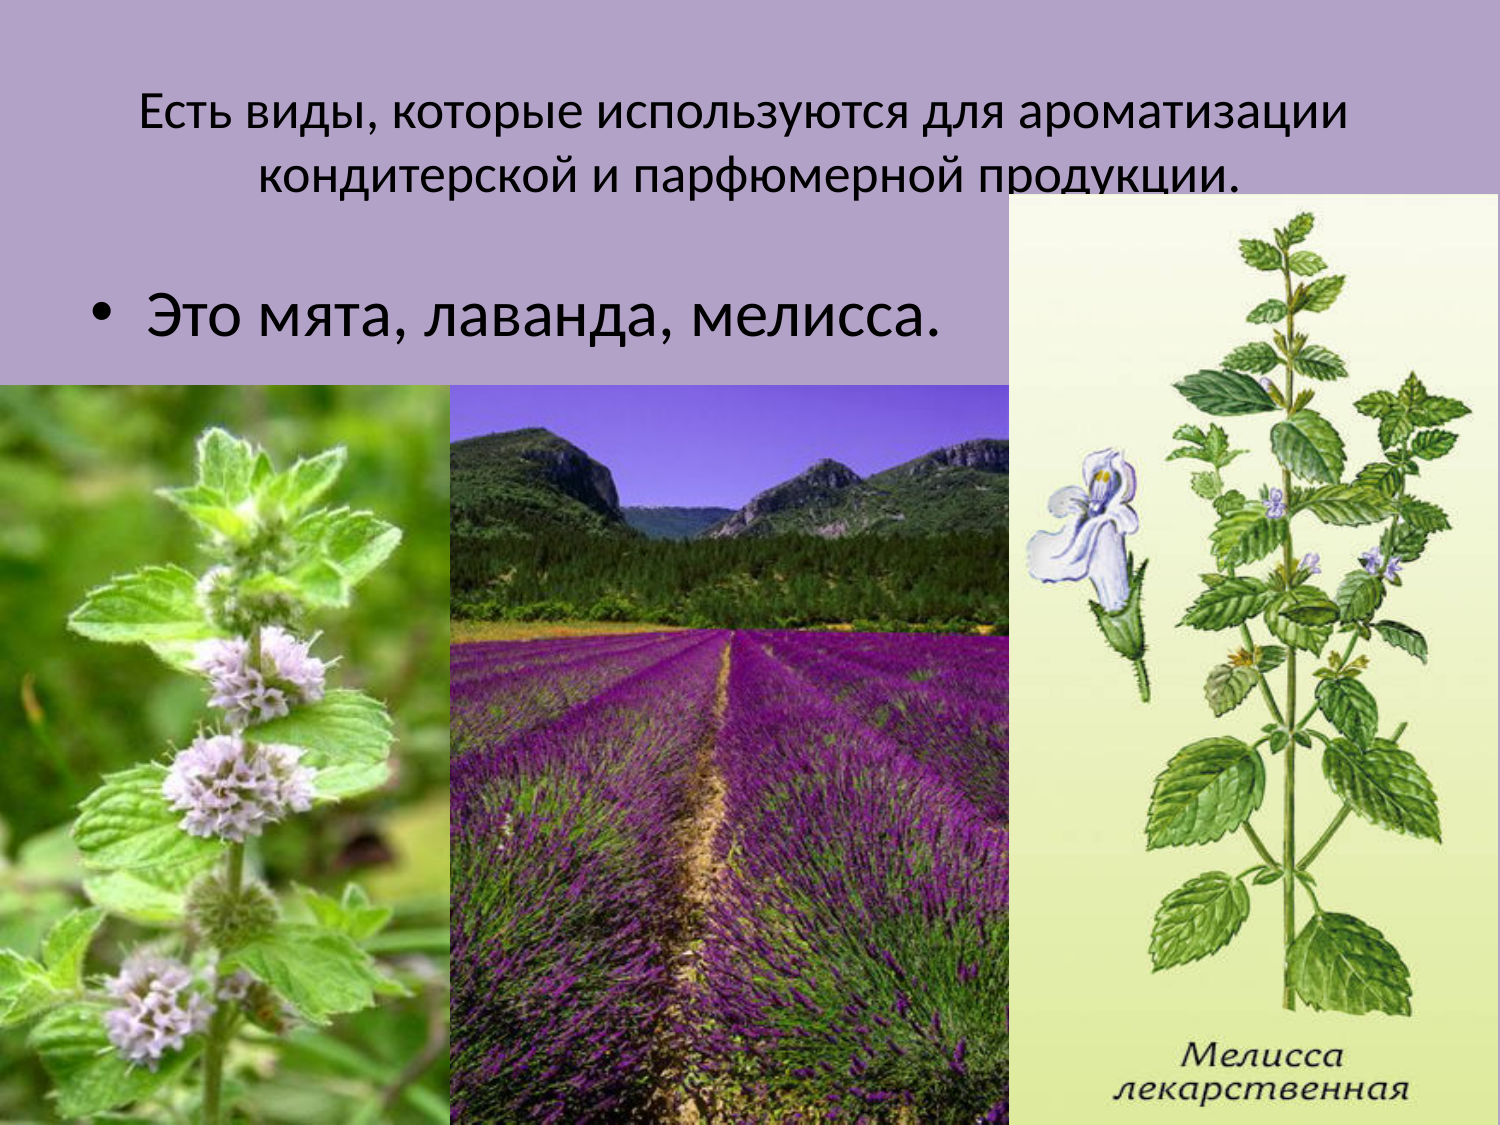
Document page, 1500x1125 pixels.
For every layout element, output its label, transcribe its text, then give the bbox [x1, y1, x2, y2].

picture [0, 194, 1498, 1125]
list Это мята, лаванда, мелисса. [74, 262, 1004, 383]
title Есть виды, которые используются для ароматизации кондитерской и парфюмерной продукции. [74, 44, 1426, 233]
